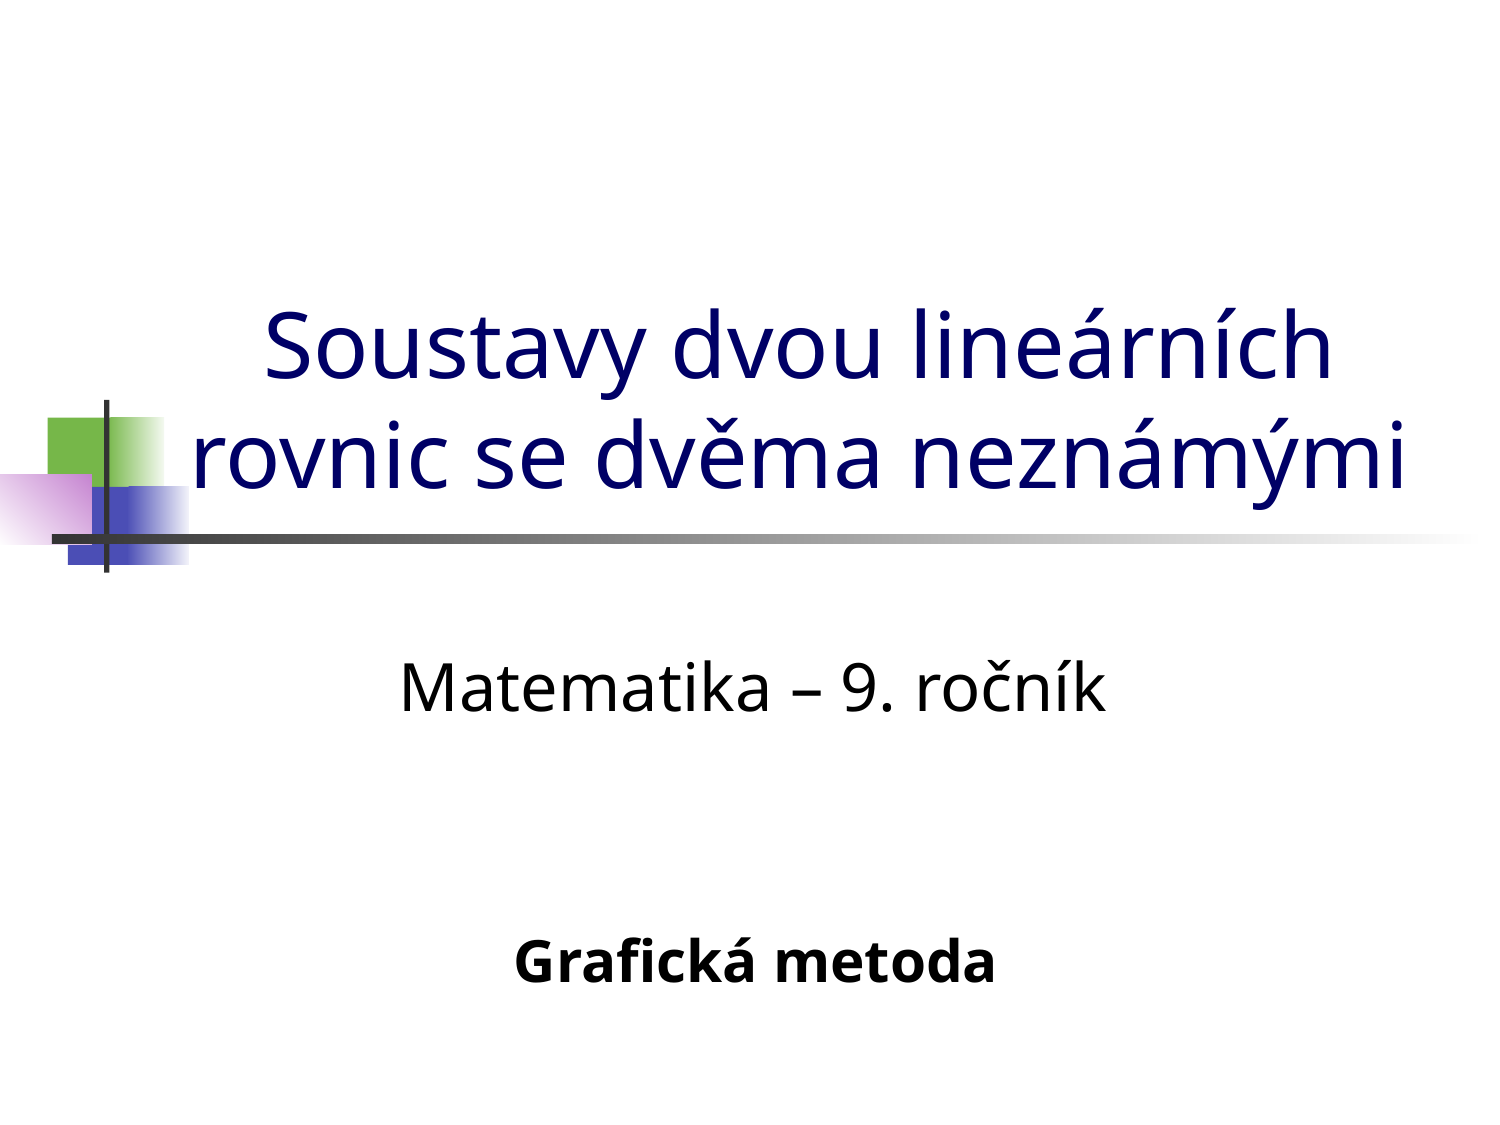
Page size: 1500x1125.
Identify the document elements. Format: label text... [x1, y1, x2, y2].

text_box Grafická metoda [395, 916, 1117, 1002]
subtitle Matematika – 9. ročník [224, 637, 1282, 740]
title Soustavy dvou lineárních rovnic se dvěma neznámými [162, 274, 1438, 516]
